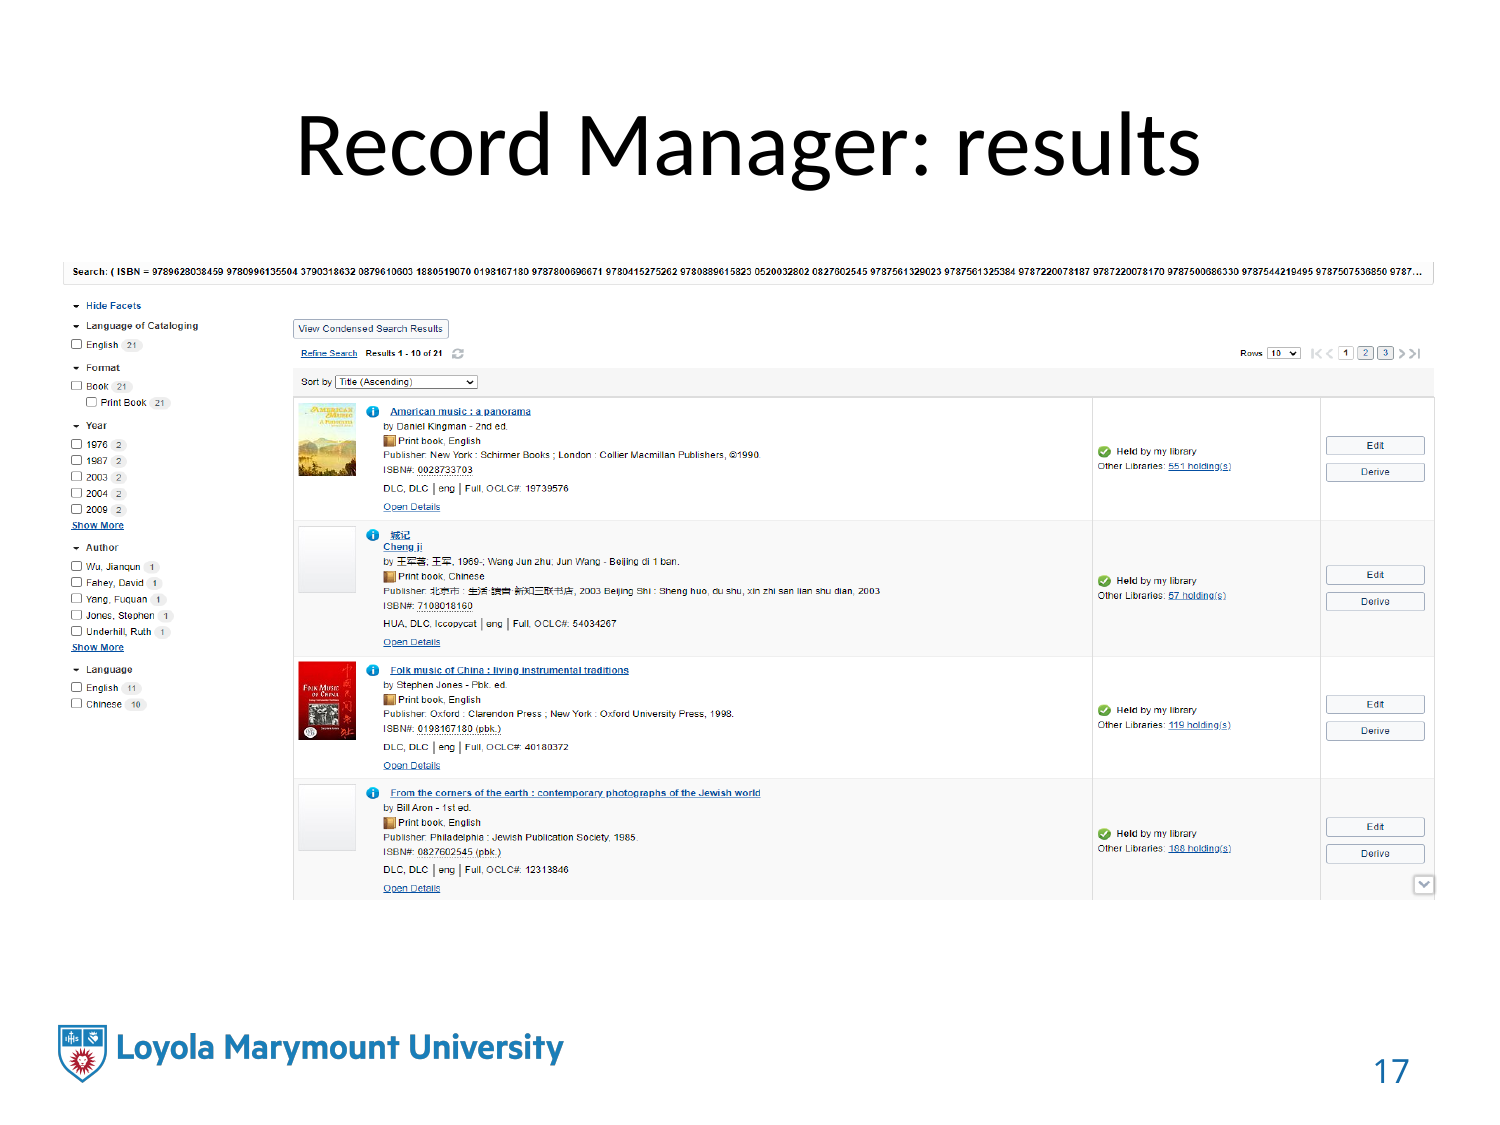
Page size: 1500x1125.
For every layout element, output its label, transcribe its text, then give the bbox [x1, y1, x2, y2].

slide_number 17 [1074, 1042, 1425, 1103]
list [59, 262, 1437, 901]
title Record Manager: results [75, 45, 1425, 233]
